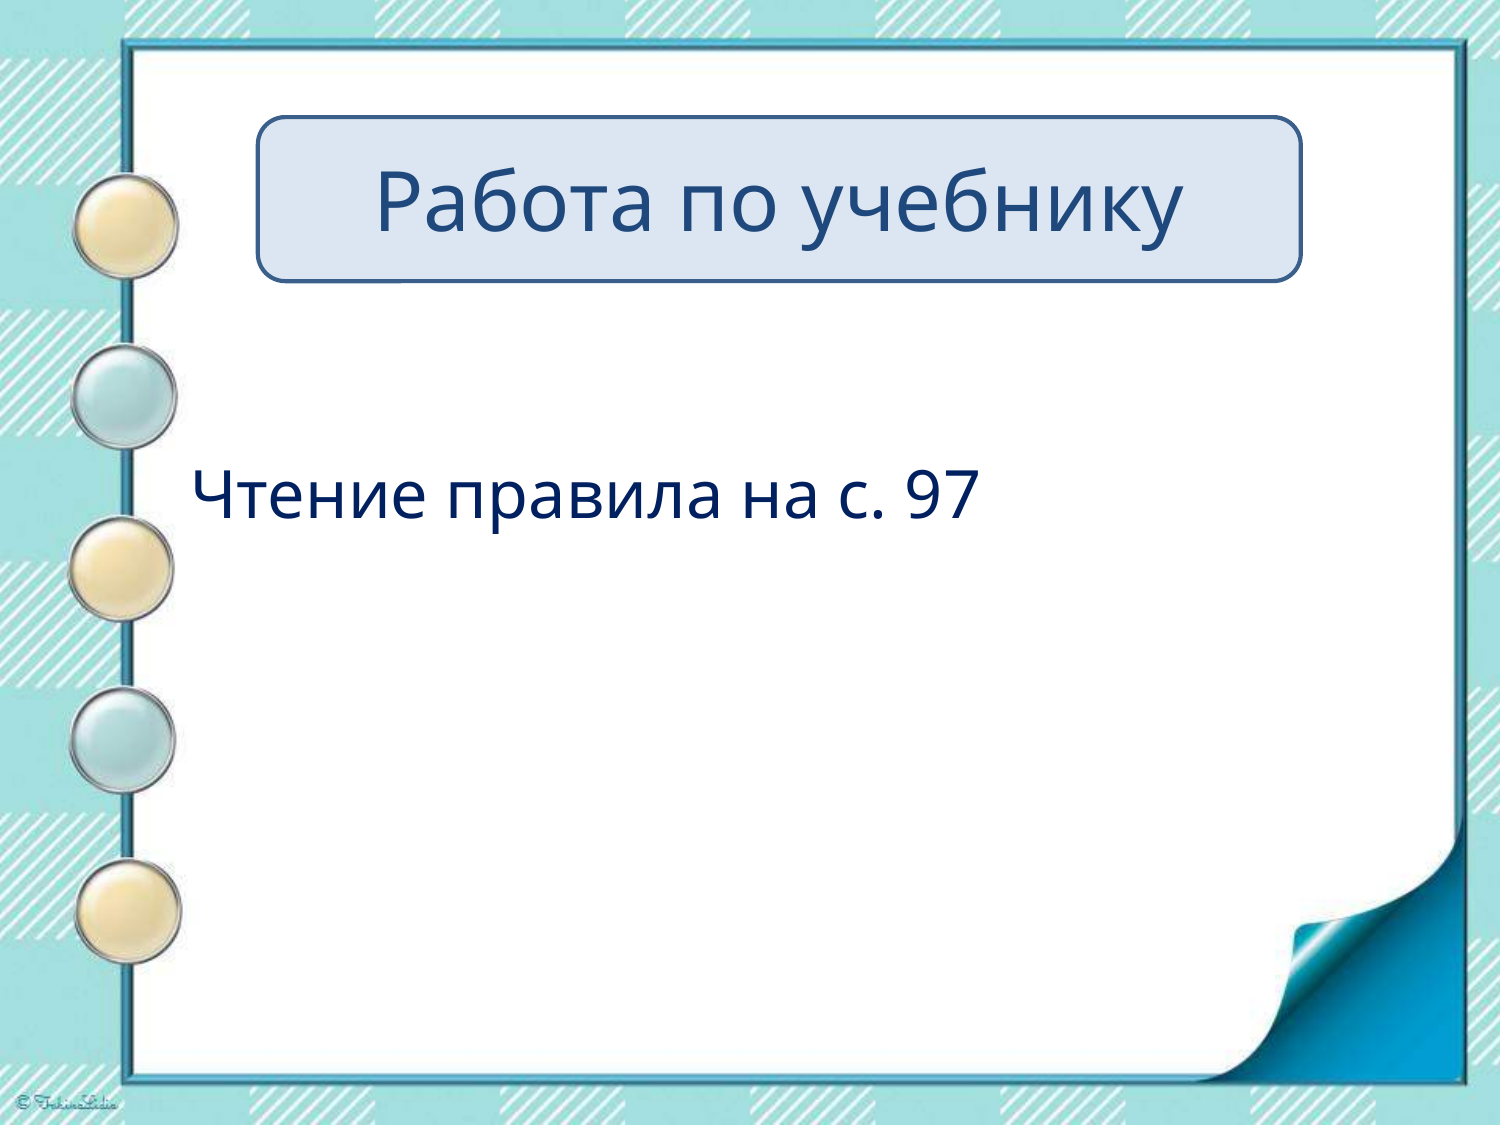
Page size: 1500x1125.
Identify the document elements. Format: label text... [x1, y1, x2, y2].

picture [0, 0, 1500, 1125]
text_box [255, 115, 1303, 265]
title Работа по учебнику [257, 140, 1301, 270]
text_box [260, 270, 1298, 284]
list Чтение правила на с. 97 [175, 351, 1500, 757]
